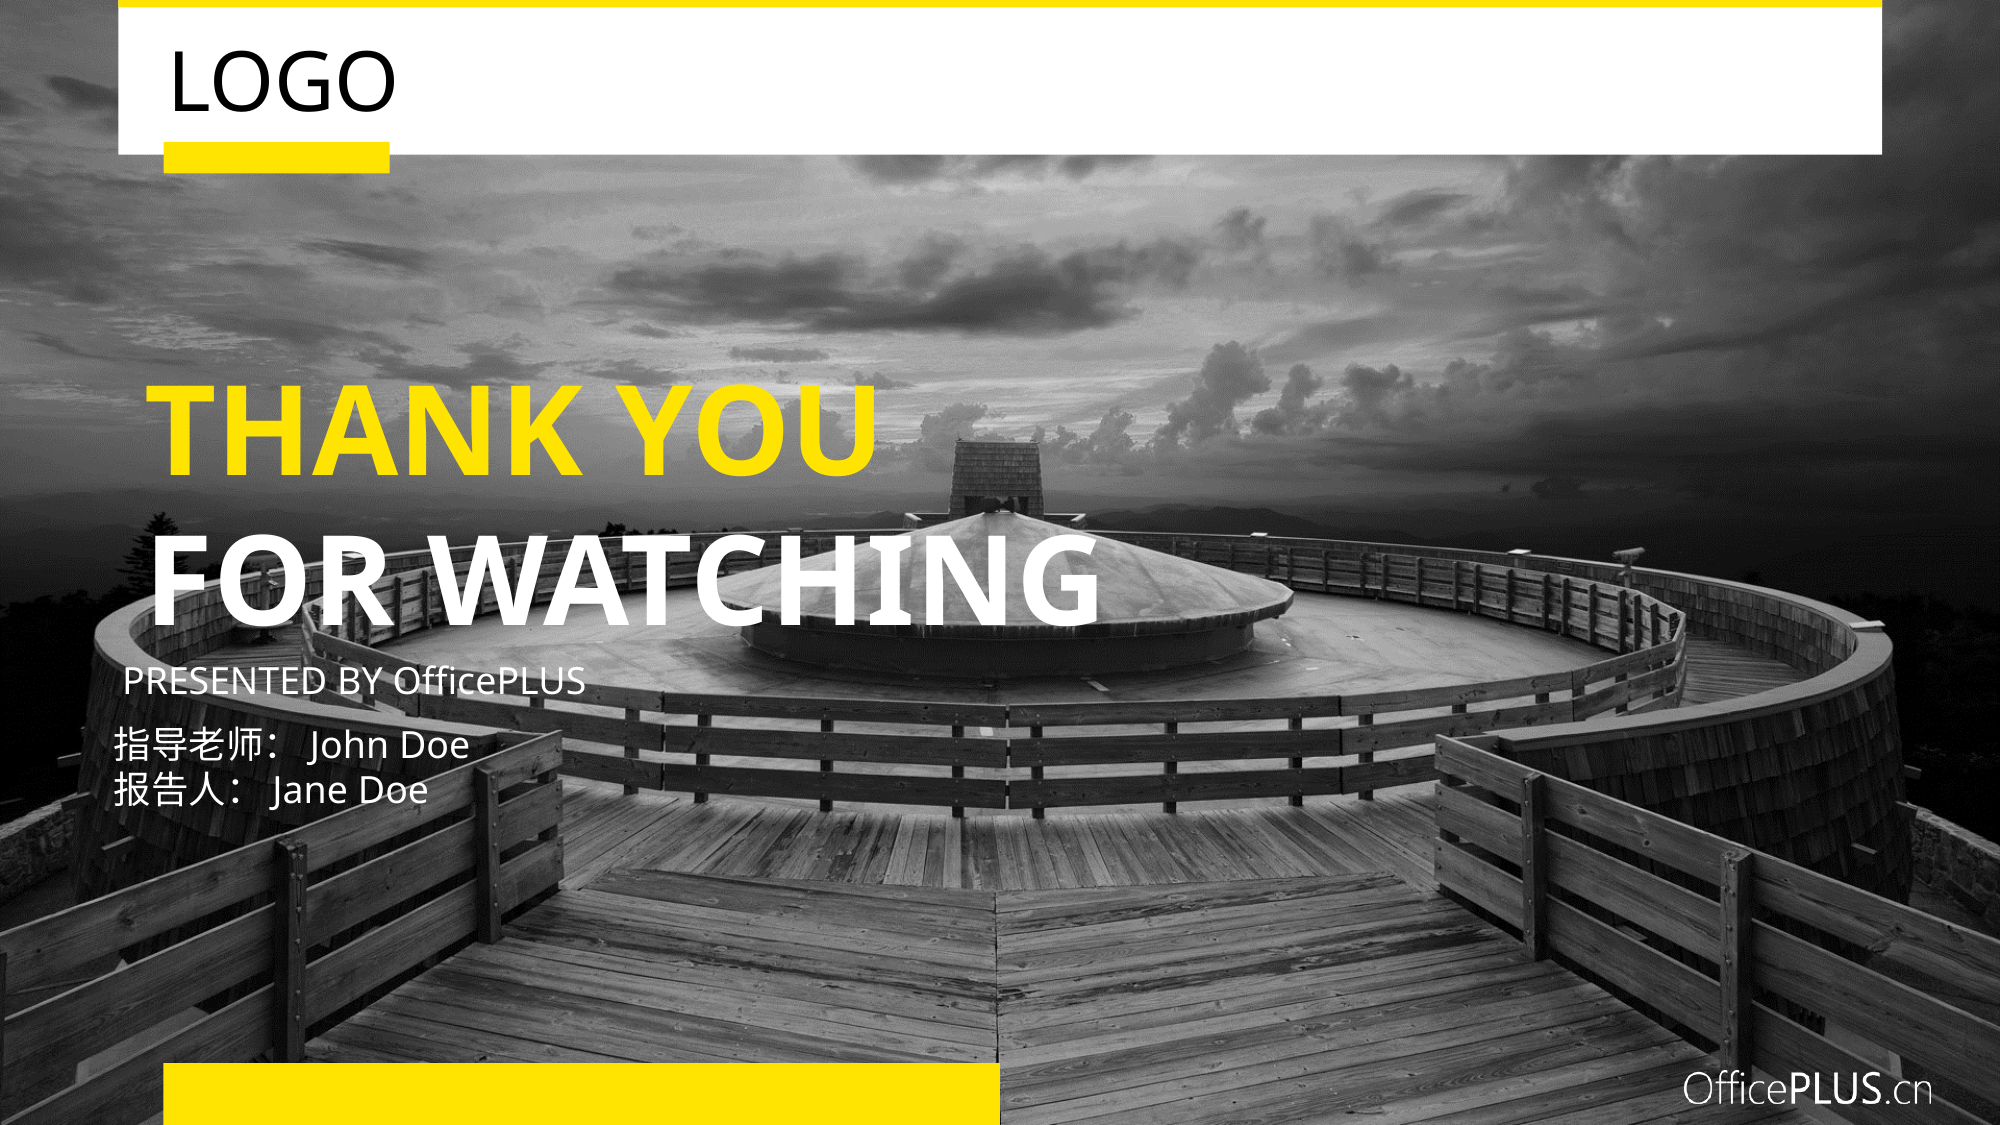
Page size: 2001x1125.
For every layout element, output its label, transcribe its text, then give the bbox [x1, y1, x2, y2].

picture [0, 0, 2000, 1125]
text_box THANK YOU FOR WATCHING [129, 342, 1123, 658]
text_box LOGO [152, 20, 415, 136]
text_box PRESENTED BY OfficePLUS [107, 649, 602, 710]
text_box 指导老师：John Doe 报告人：Jane Doe [98, 713, 497, 819]
